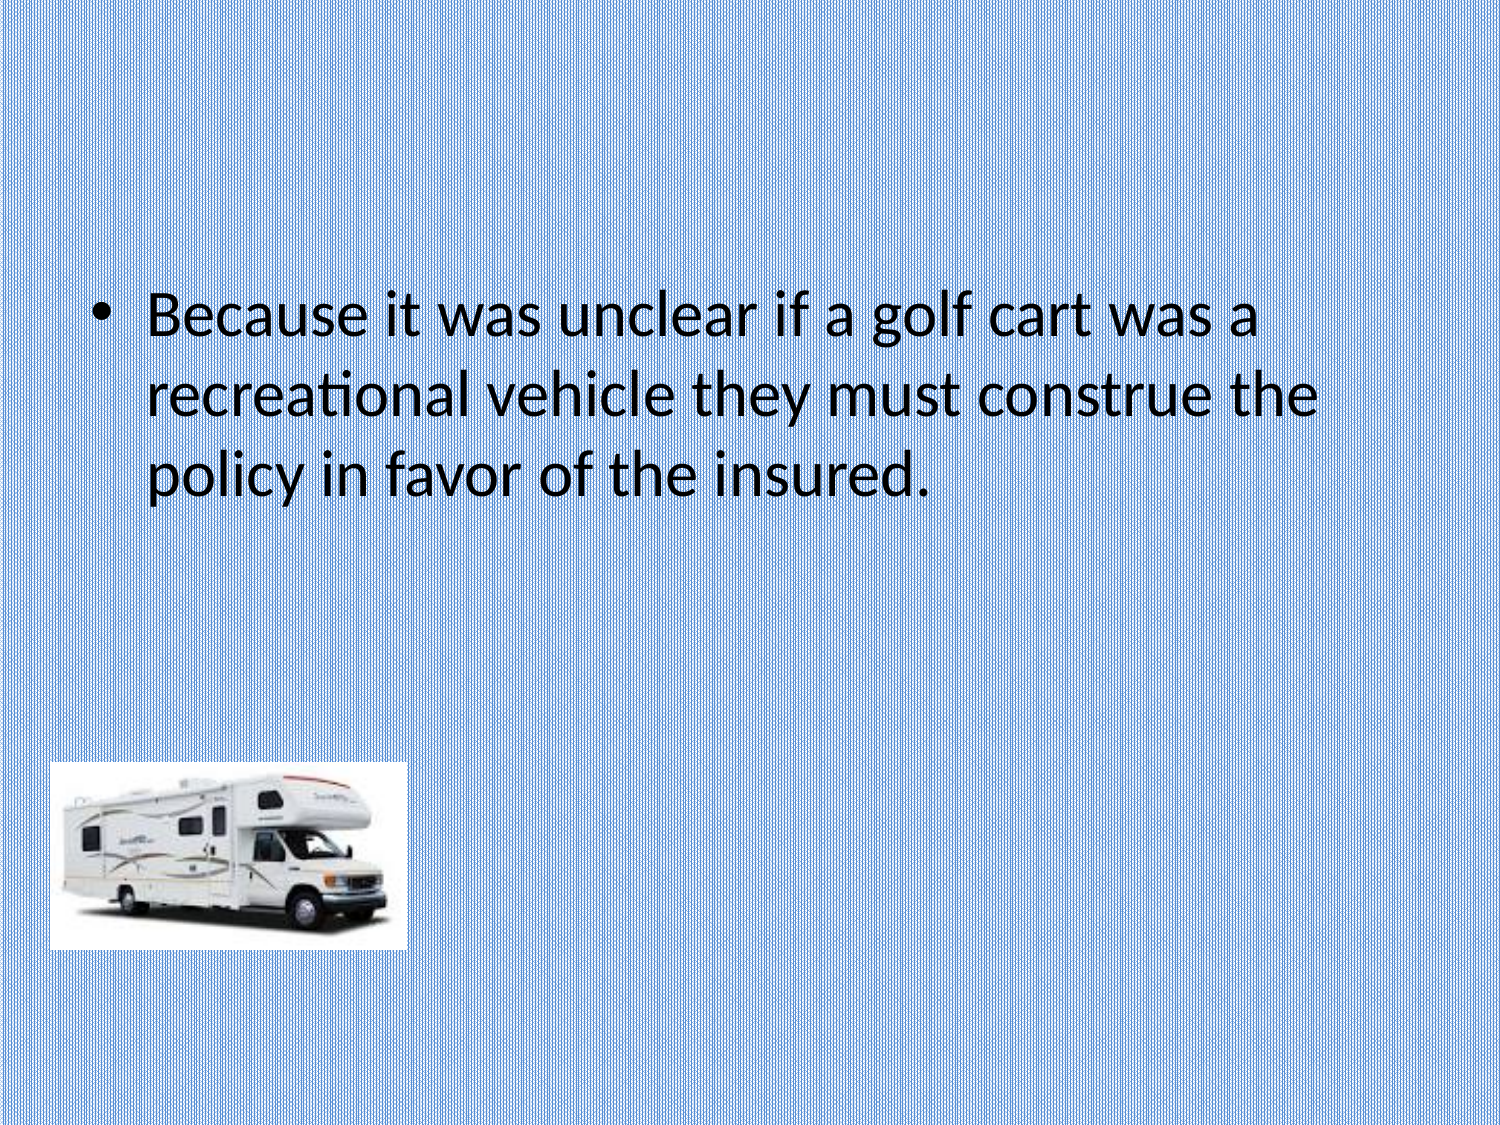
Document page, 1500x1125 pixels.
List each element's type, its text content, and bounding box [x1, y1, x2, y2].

list Because it was unclear if a golf cart was a recreational vehicle they must construe the policy in favor of the insured. [75, 262, 1425, 1005]
picture [49, 762, 407, 951]
